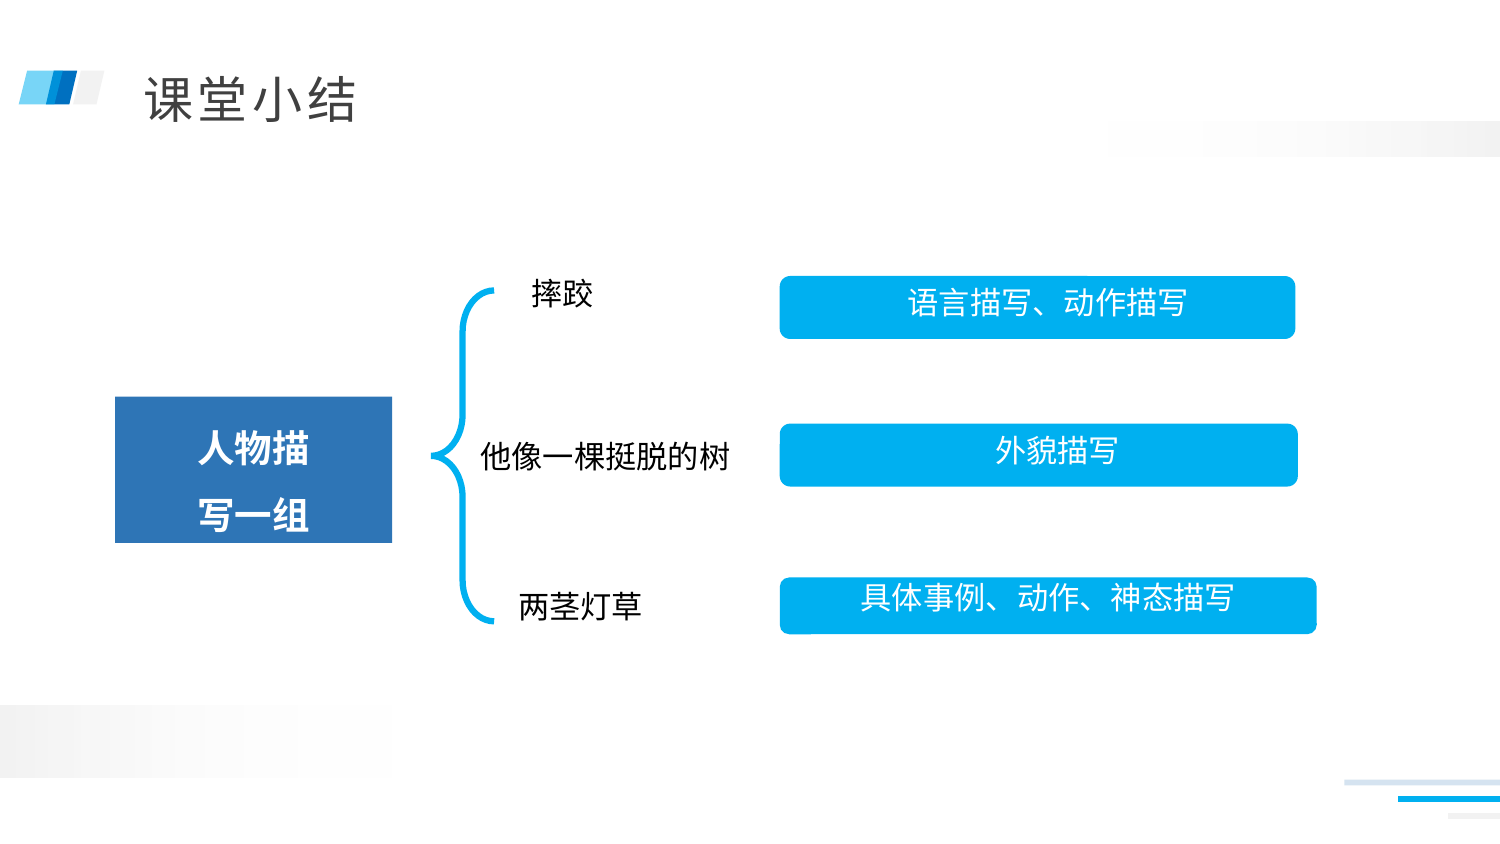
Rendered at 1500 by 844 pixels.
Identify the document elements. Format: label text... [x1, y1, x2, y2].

text_box 他像一棵挺脱的树 [469, 432, 742, 481]
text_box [779, 423, 1317, 487]
text_box 人物描 写一组 [115, 396, 393, 543]
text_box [779, 275, 1317, 339]
text_box 两茎灯草 [506, 581, 655, 631]
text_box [779, 571, 1317, 635]
text_box 摔跤 [520, 268, 606, 318]
text_box [430, 289, 495, 622]
